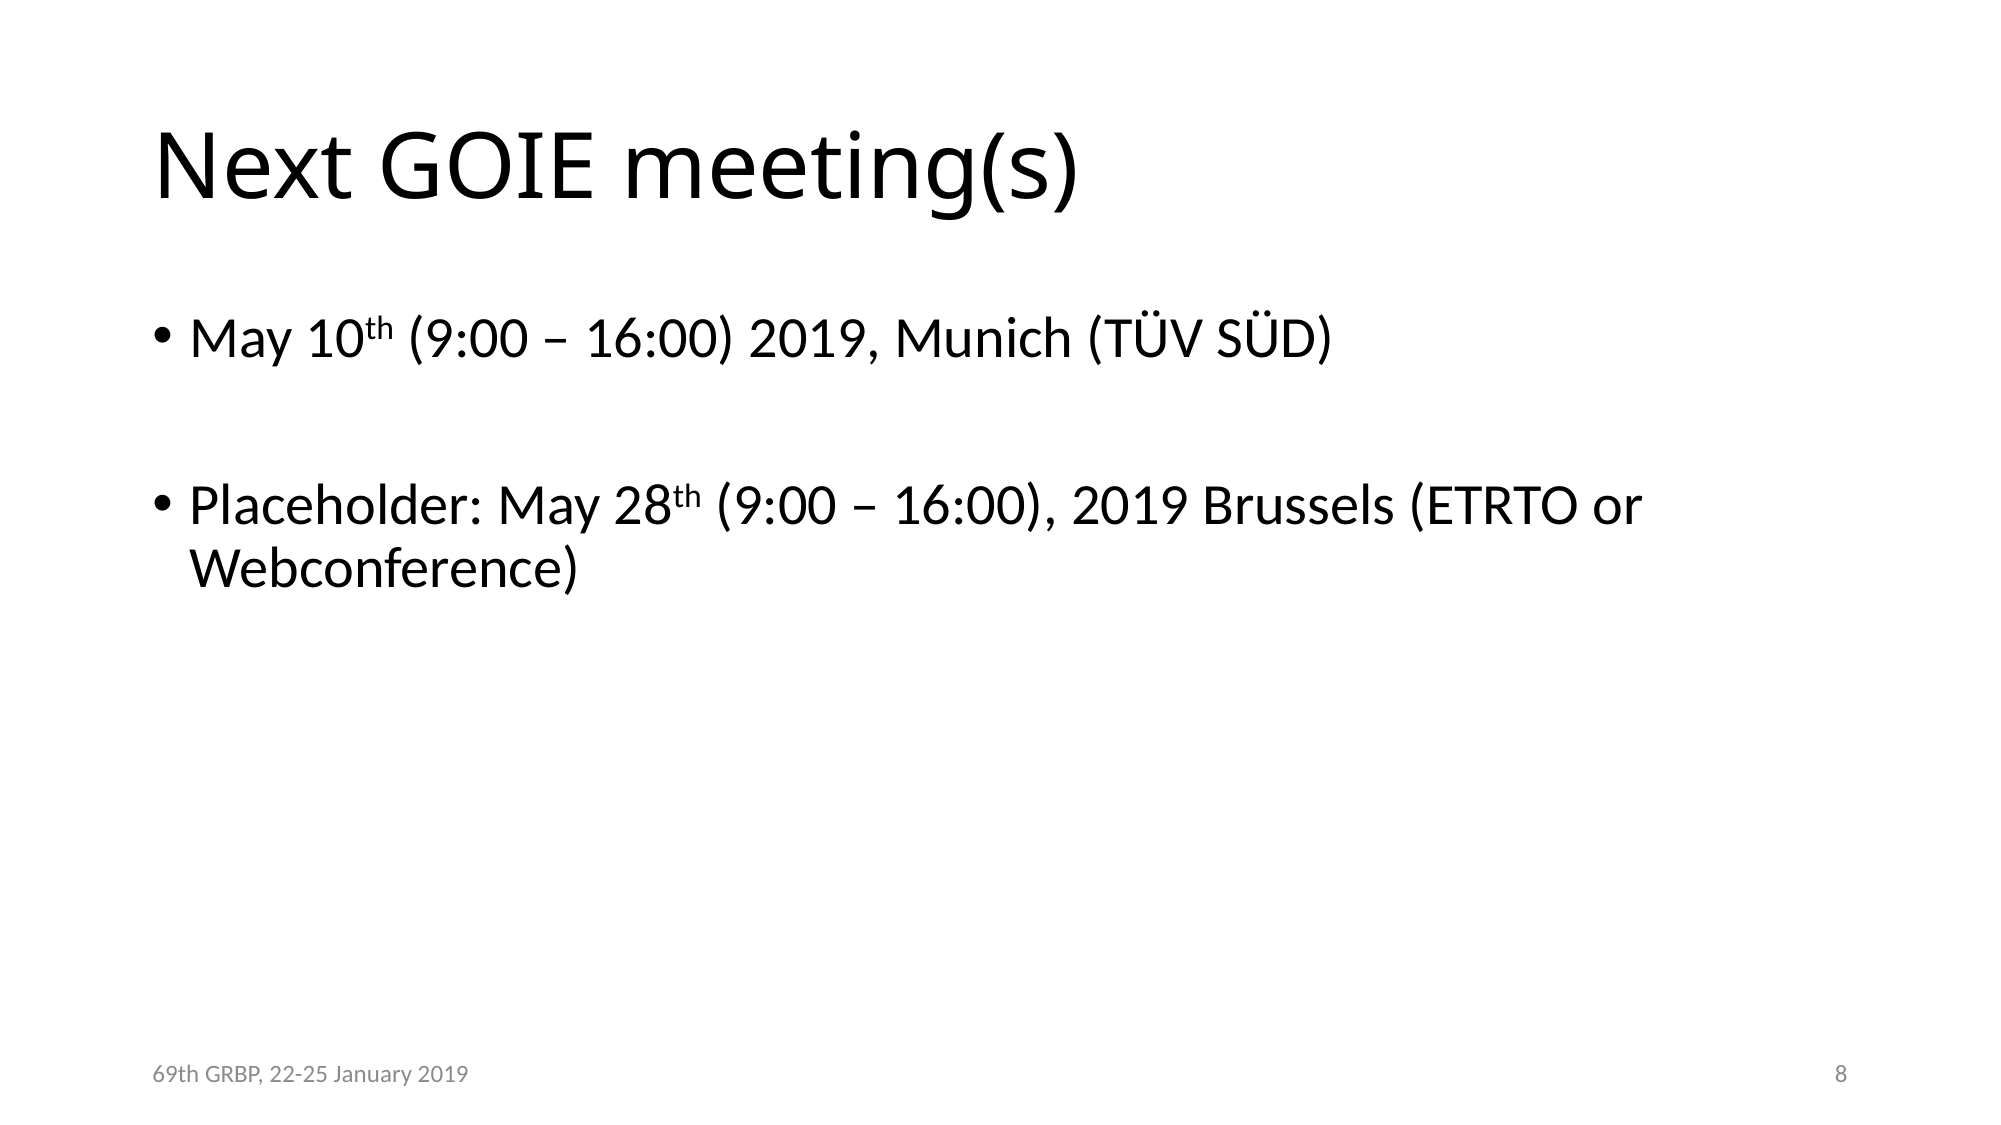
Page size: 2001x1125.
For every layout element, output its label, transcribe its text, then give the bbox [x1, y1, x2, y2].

title Next GOIE meeting(s) [137, 59, 1863, 278]
slide_number 8 [1412, 1042, 1863, 1103]
list May 10th (9:00 – 16:00) 2019, Munich (TÜV SÜD) Placeholder: May 28th (9:00 – 16:00), 2019 Brussels (ETRTO or Webconference) [137, 299, 1863, 1014]
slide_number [137, 1042, 588, 1103]
